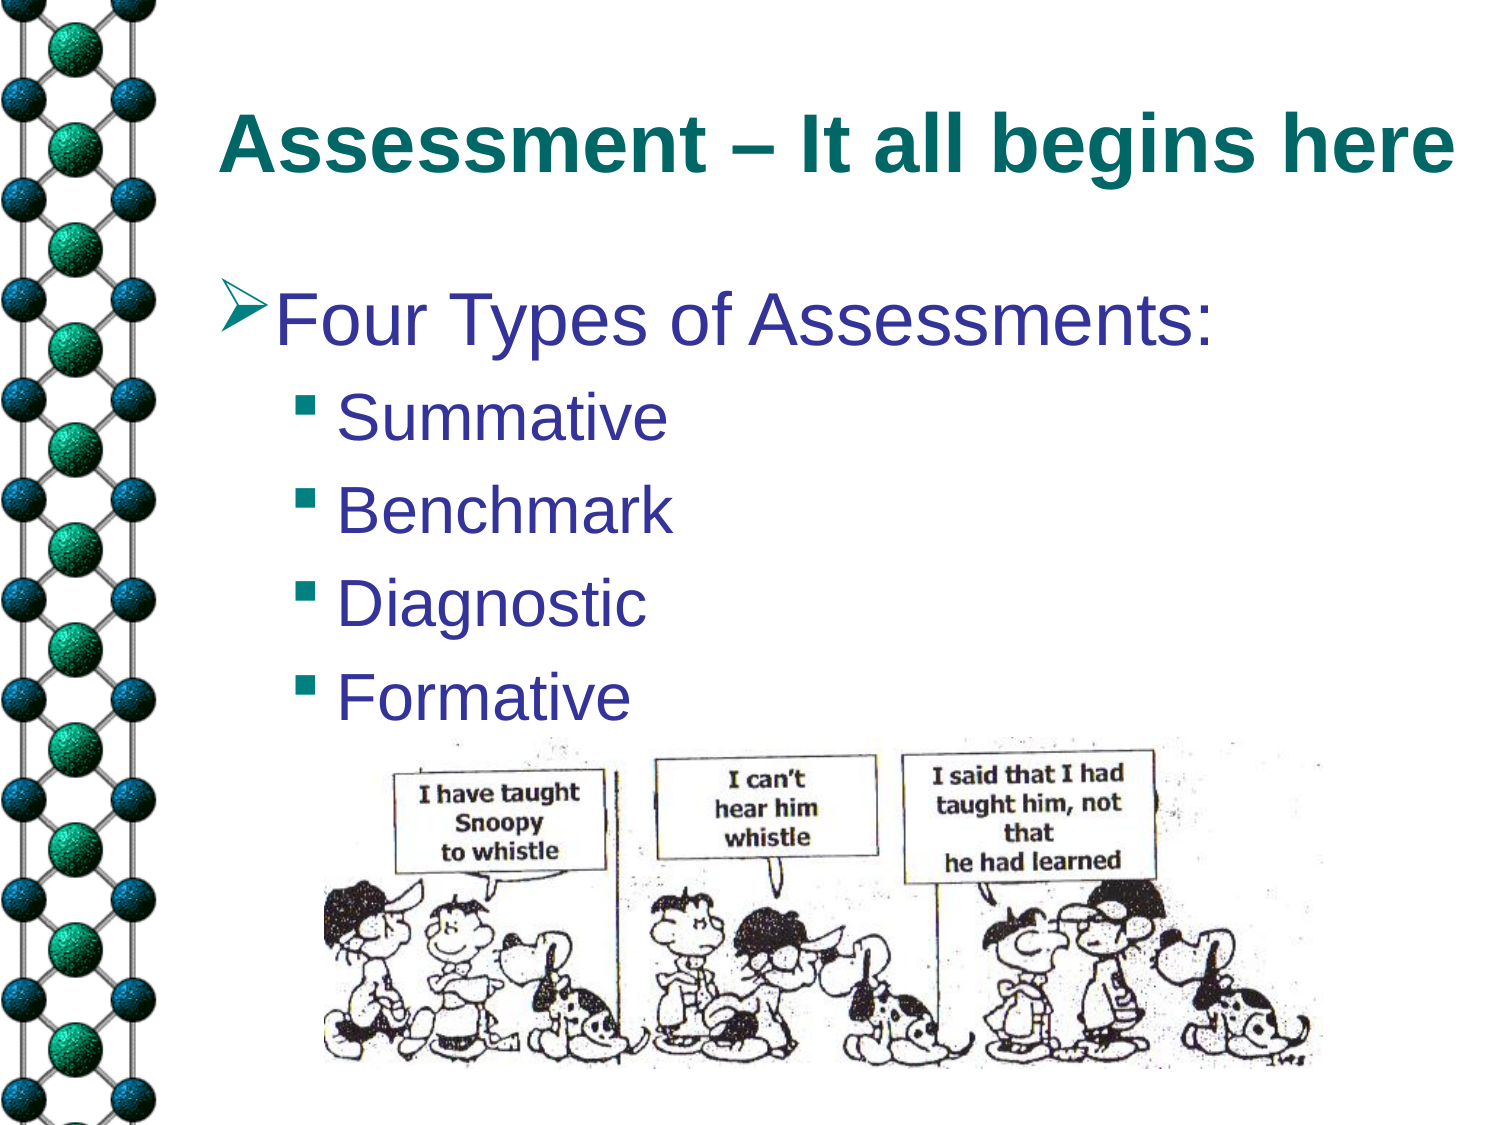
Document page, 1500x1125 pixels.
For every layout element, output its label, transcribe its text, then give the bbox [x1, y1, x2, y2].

list Four Types of Assessments: Summative Benchmark Diagnostic Formative [199, 262, 1426, 1006]
title Assessment – It all begins here [199, 44, 1476, 233]
picture [0, 0, 1500, 1125]
